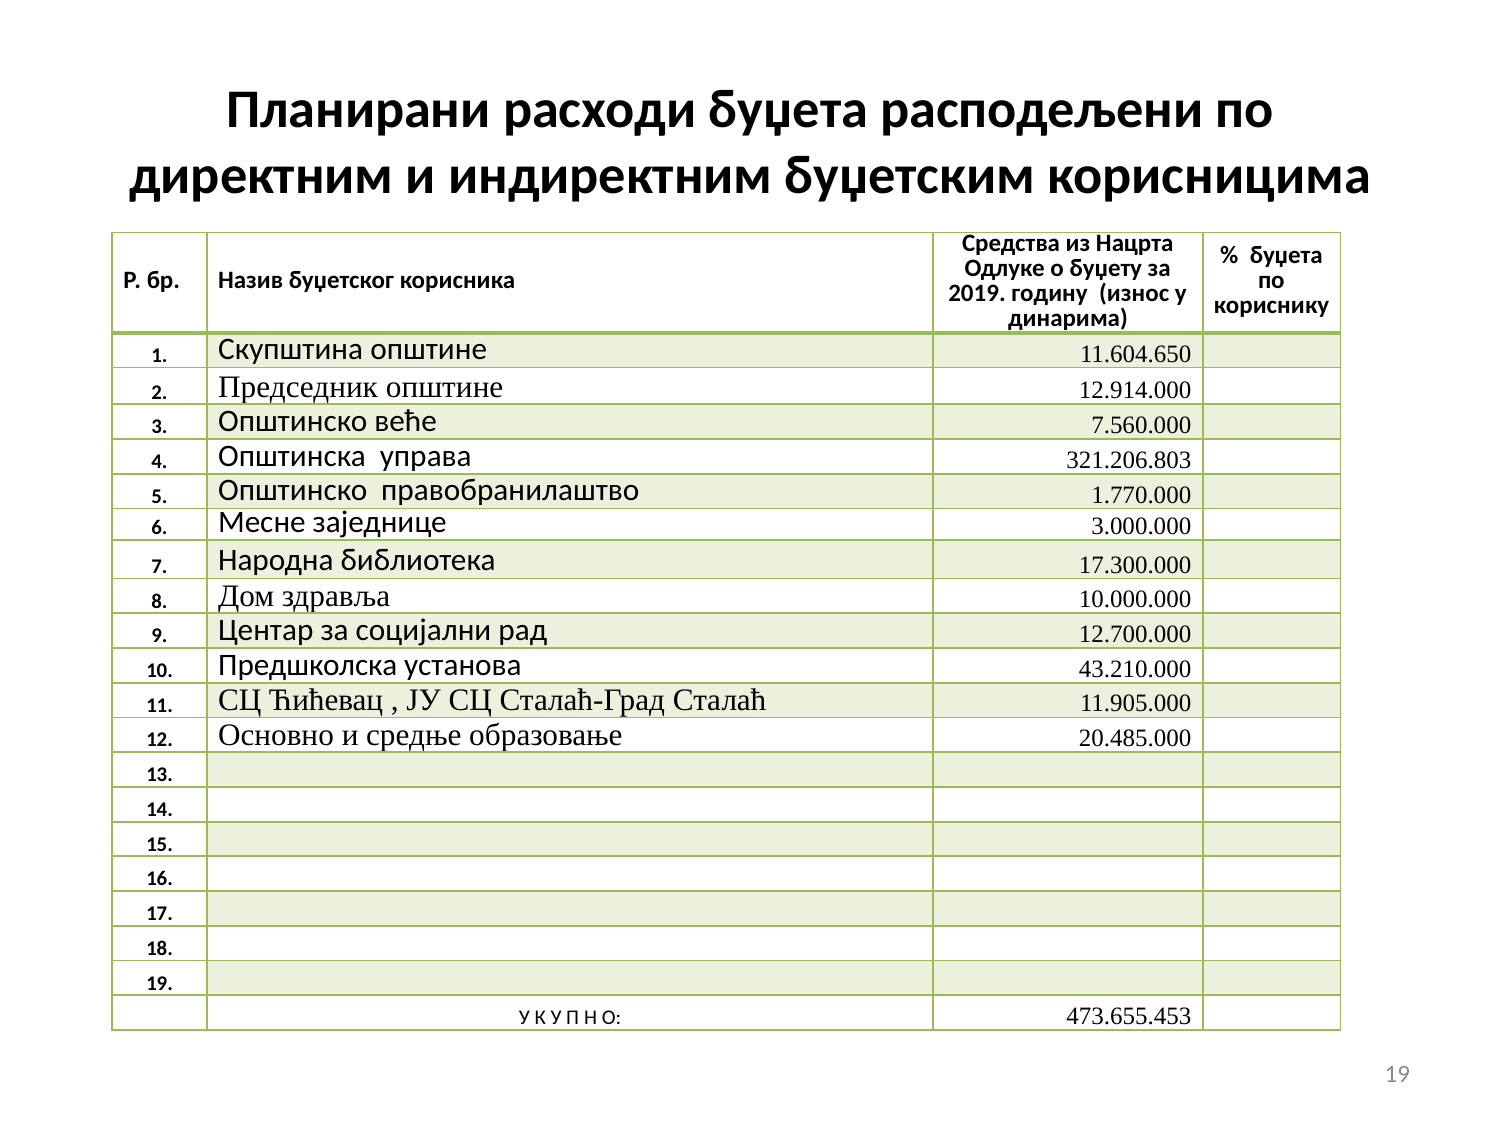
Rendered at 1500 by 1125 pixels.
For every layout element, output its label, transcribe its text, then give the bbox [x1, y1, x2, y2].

table_cell 10.000.000 [934, 579, 1202, 612]
table_cell Месне заједнице [208, 509, 932, 539]
table_header % буџета по кориснику [1204, 233, 1340, 331]
table_cell 9. [113, 614, 206, 647]
table_cell Општинско веће [208, 405, 932, 438]
table_cell 2. [113, 368, 206, 403]
table_cell [208, 788, 932, 821]
table_cell 4. [113, 440, 206, 473]
title Планирани расходи буџета расподељени по директним и индиректним буџетским корисницима [75, 45, 1425, 233]
table_cell 6. [113, 509, 206, 539]
table_cell 1. [113, 335, 206, 367]
table_cell 17. [113, 892, 206, 925]
table_cell [934, 961, 1202, 994]
slide_number 19 [1074, 1042, 1425, 1103]
table_cell 11. [113, 684, 206, 717]
table_cell [1204, 405, 1340, 438]
table_cell [1204, 509, 1340, 539]
table_cell [1204, 788, 1340, 821]
table_cell 20.485.000 [934, 718, 1202, 751]
table_cell [1204, 996, 1340, 1029]
table_cell 43.210.000 [934, 649, 1202, 682]
table_cell [1204, 857, 1340, 890]
table_cell [1204, 753, 1340, 786]
table_cell Општинско правобранилаштво [208, 475, 932, 508]
table_cell [1204, 440, 1340, 473]
table_cell [1204, 892, 1340, 925]
table_header Р. бр. [113, 233, 206, 331]
table_cell 18. [113, 927, 206, 960]
table_cell [934, 823, 1202, 855]
table_cell Скупштина општине [208, 335, 932, 367]
table_cell 16. [113, 857, 206, 890]
table_cell [1204, 335, 1340, 367]
table_cell Дом здравља [208, 579, 932, 612]
table_cell У К У П Н О: [208, 996, 932, 1029]
table_cell [934, 753, 1202, 786]
table_cell Народна библиотека [208, 541, 932, 578]
table_cell 12.914.000 [934, 368, 1202, 403]
table_cell 14. [113, 788, 206, 821]
table_cell [208, 823, 932, 855]
table_cell 3. [113, 405, 206, 438]
table_cell [1204, 368, 1340, 403]
table_cell 8. [113, 579, 206, 612]
table_cell 7.560.000 [934, 405, 1202, 438]
table_cell 12.700.000 [934, 614, 1202, 647]
table_cell 12. [113, 718, 206, 751]
table_cell [1204, 541, 1340, 578]
table_header Средства из Нацрта Одлуке о буџету за 2019. годину (износ у динарима) [934, 233, 1202, 331]
table_cell 17.300.000 [934, 541, 1202, 578]
table_cell Центар за социјални рад [208, 614, 932, 647]
table_cell [934, 927, 1202, 960]
table_cell 19. [113, 961, 206, 994]
table_cell [208, 927, 932, 960]
table_cell Председник општине [208, 368, 932, 403]
table_cell [208, 753, 932, 786]
table_cell [1204, 718, 1340, 751]
table_cell [208, 961, 932, 994]
table_cell СЦ Ћићевац , ЈУ СЦ Сталаћ-Град Сталаћ [208, 684, 932, 717]
table_cell 1.770.000 [934, 475, 1202, 508]
table_cell [1204, 684, 1340, 717]
table_cell 473.655.453 [934, 996, 1202, 1029]
table_cell 11.604.650 [934, 335, 1202, 367]
table_cell [1204, 579, 1340, 612]
table_cell Основно и средње образовање [208, 718, 932, 751]
table_cell Општинска управа [208, 440, 932, 473]
table_header Назив буџетског корисника [208, 233, 932, 331]
table_cell 321.206.803 [934, 440, 1202, 473]
table_cell 5. [113, 475, 206, 508]
table_cell [1204, 961, 1340, 994]
table_cell 10. [113, 649, 206, 682]
table_cell 15. [113, 823, 206, 855]
table_cell [934, 892, 1202, 925]
table_cell [934, 857, 1202, 890]
table_cell 11.905.000 [934, 684, 1202, 717]
table_cell Предшколска установа [208, 649, 932, 682]
table_cell [208, 892, 932, 925]
table_cell [1204, 475, 1340, 508]
table_cell 13. [113, 753, 206, 786]
table_cell [1204, 927, 1340, 960]
table_cell 7. [113, 541, 206, 578]
table_cell 3.000.000 [934, 509, 1202, 539]
table_cell [113, 996, 206, 1029]
table_cell [1204, 823, 1340, 855]
table_cell [934, 788, 1202, 821]
table_cell [1204, 649, 1340, 682]
table_cell [1204, 614, 1340, 647]
table_cell [208, 857, 932, 890]
